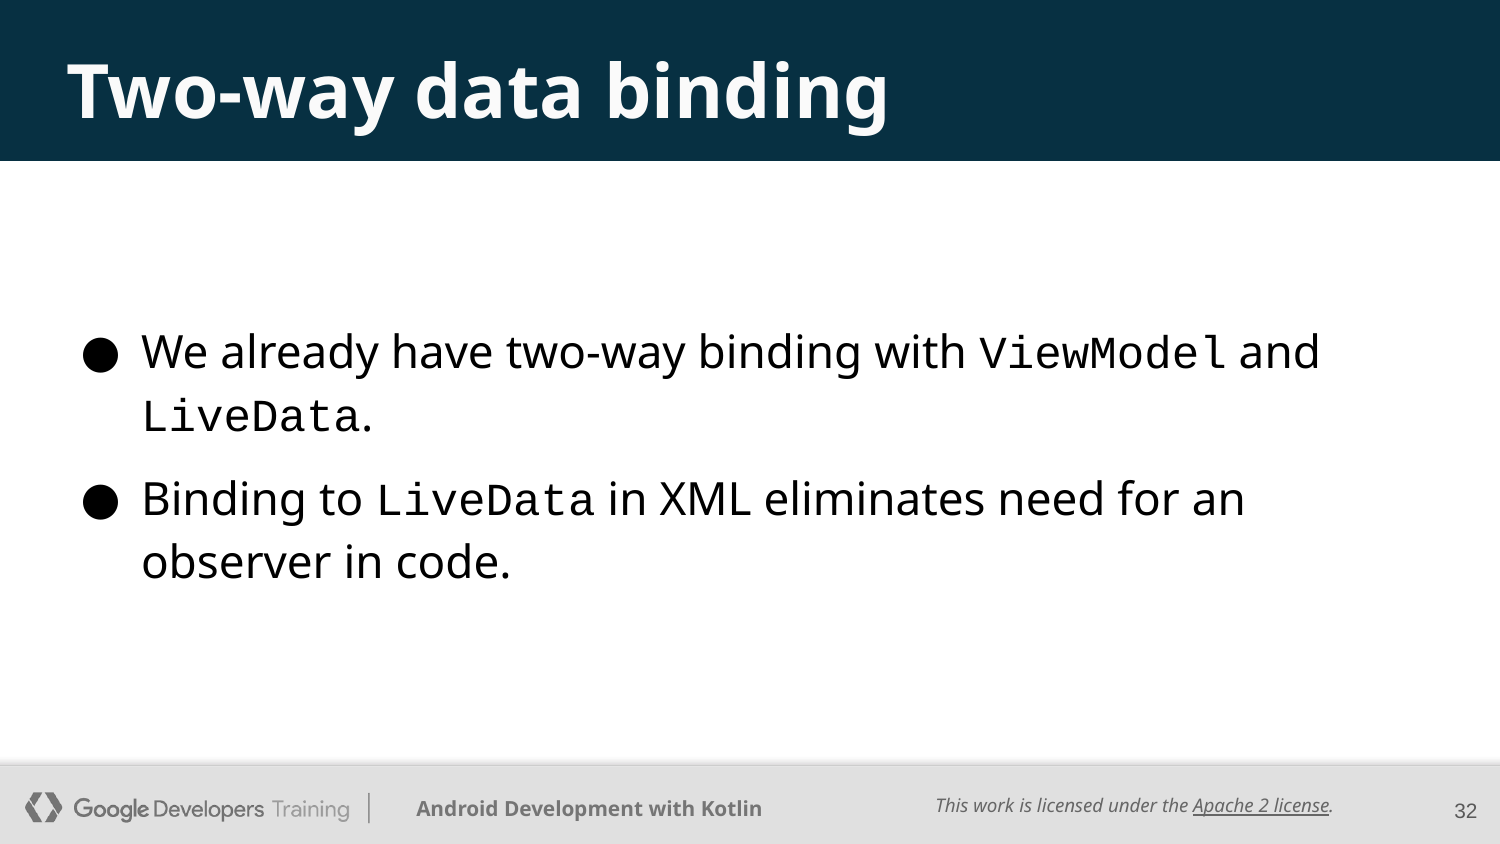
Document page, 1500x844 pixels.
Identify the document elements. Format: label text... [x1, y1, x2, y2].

picture [0, 161, 1500, 844]
list We already have two-way binding with ViewModel and LiveData. Binding to LiveData in XML eliminates need for an observer in code. [51, 299, 1449, 643]
slide_number ‹#› [1402, 777, 1493, 842]
title Two-way data binding [51, 28, 1449, 122]
